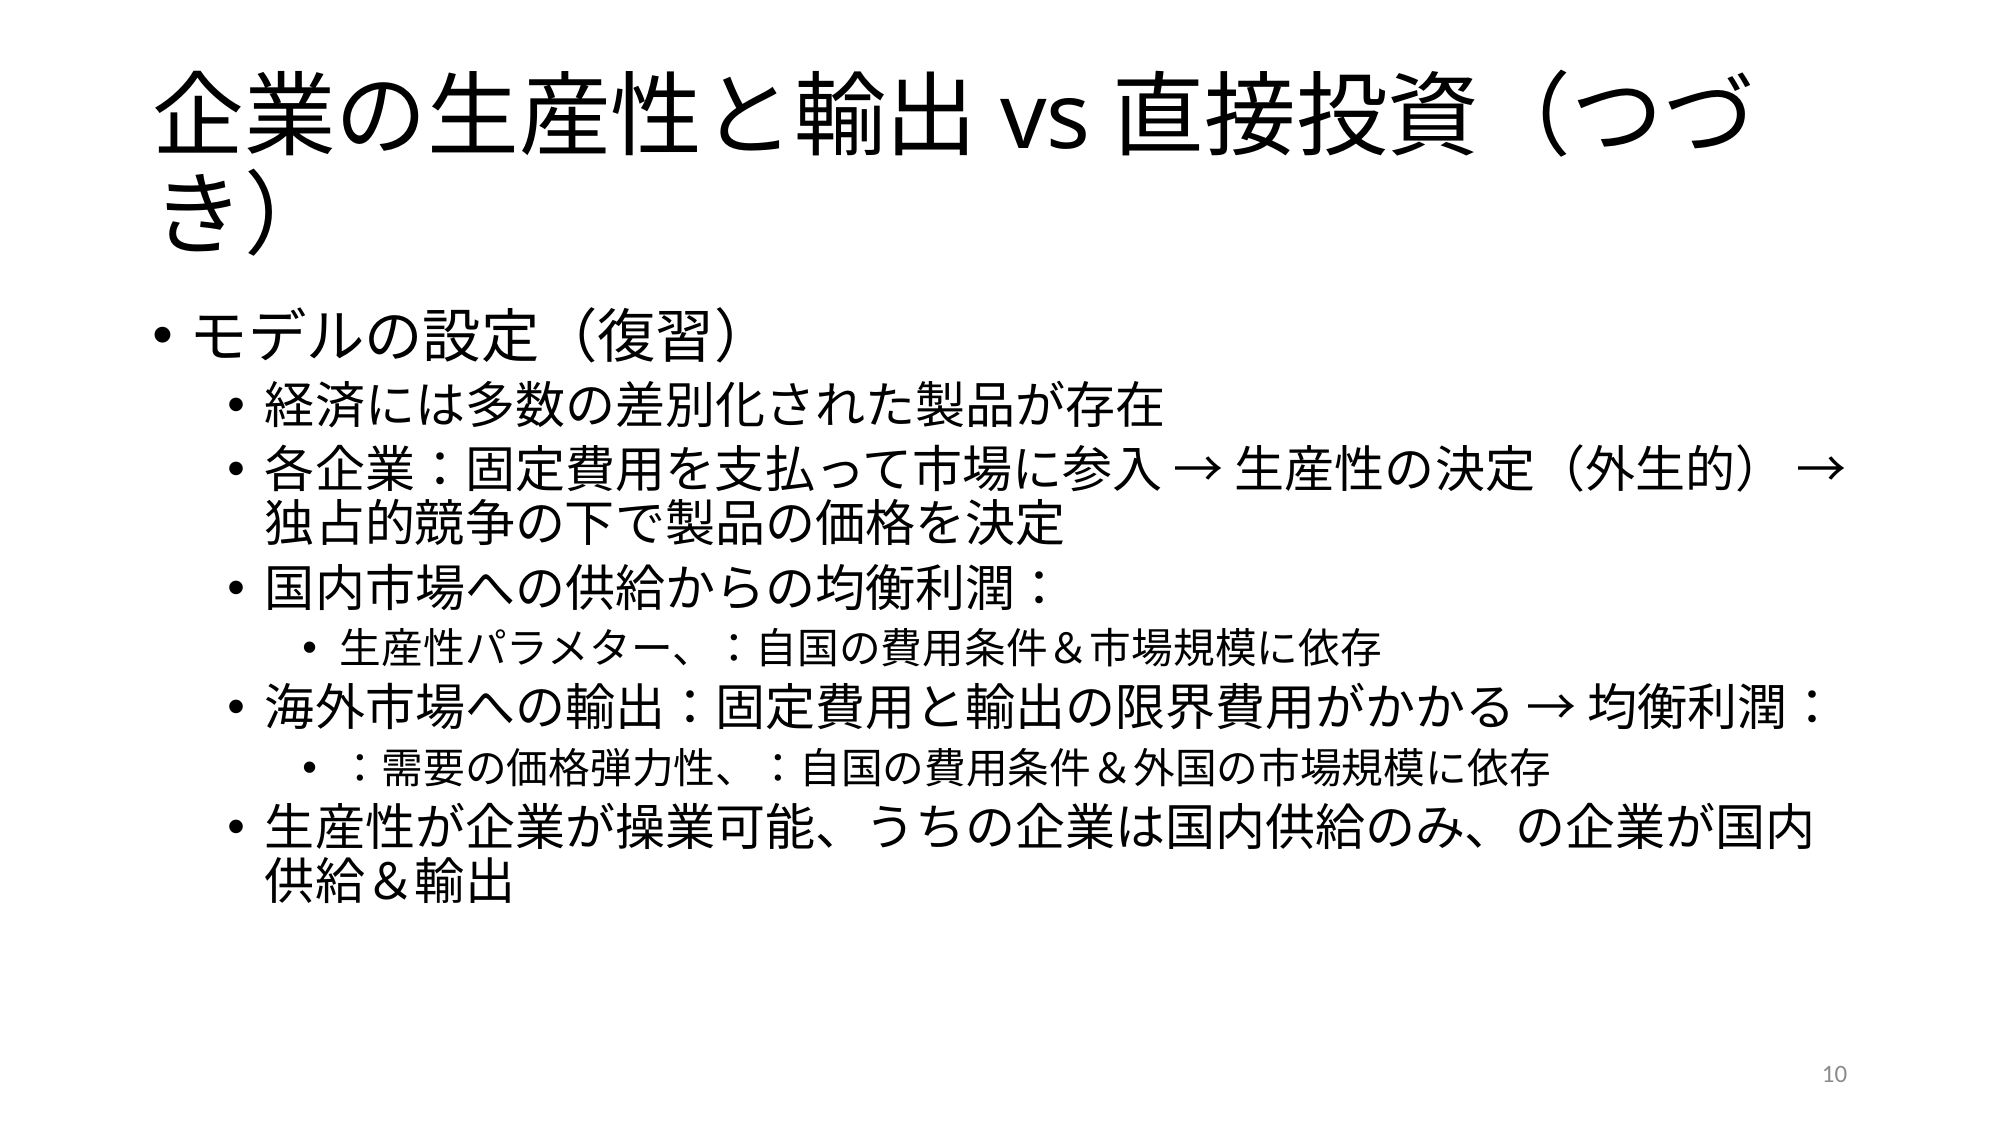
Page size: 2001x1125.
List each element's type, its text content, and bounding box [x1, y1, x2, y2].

slide_number 10 [1412, 1042, 1863, 1103]
title 企業の生産性と輸出vs直接投資（つづき） [137, 59, 1863, 278]
